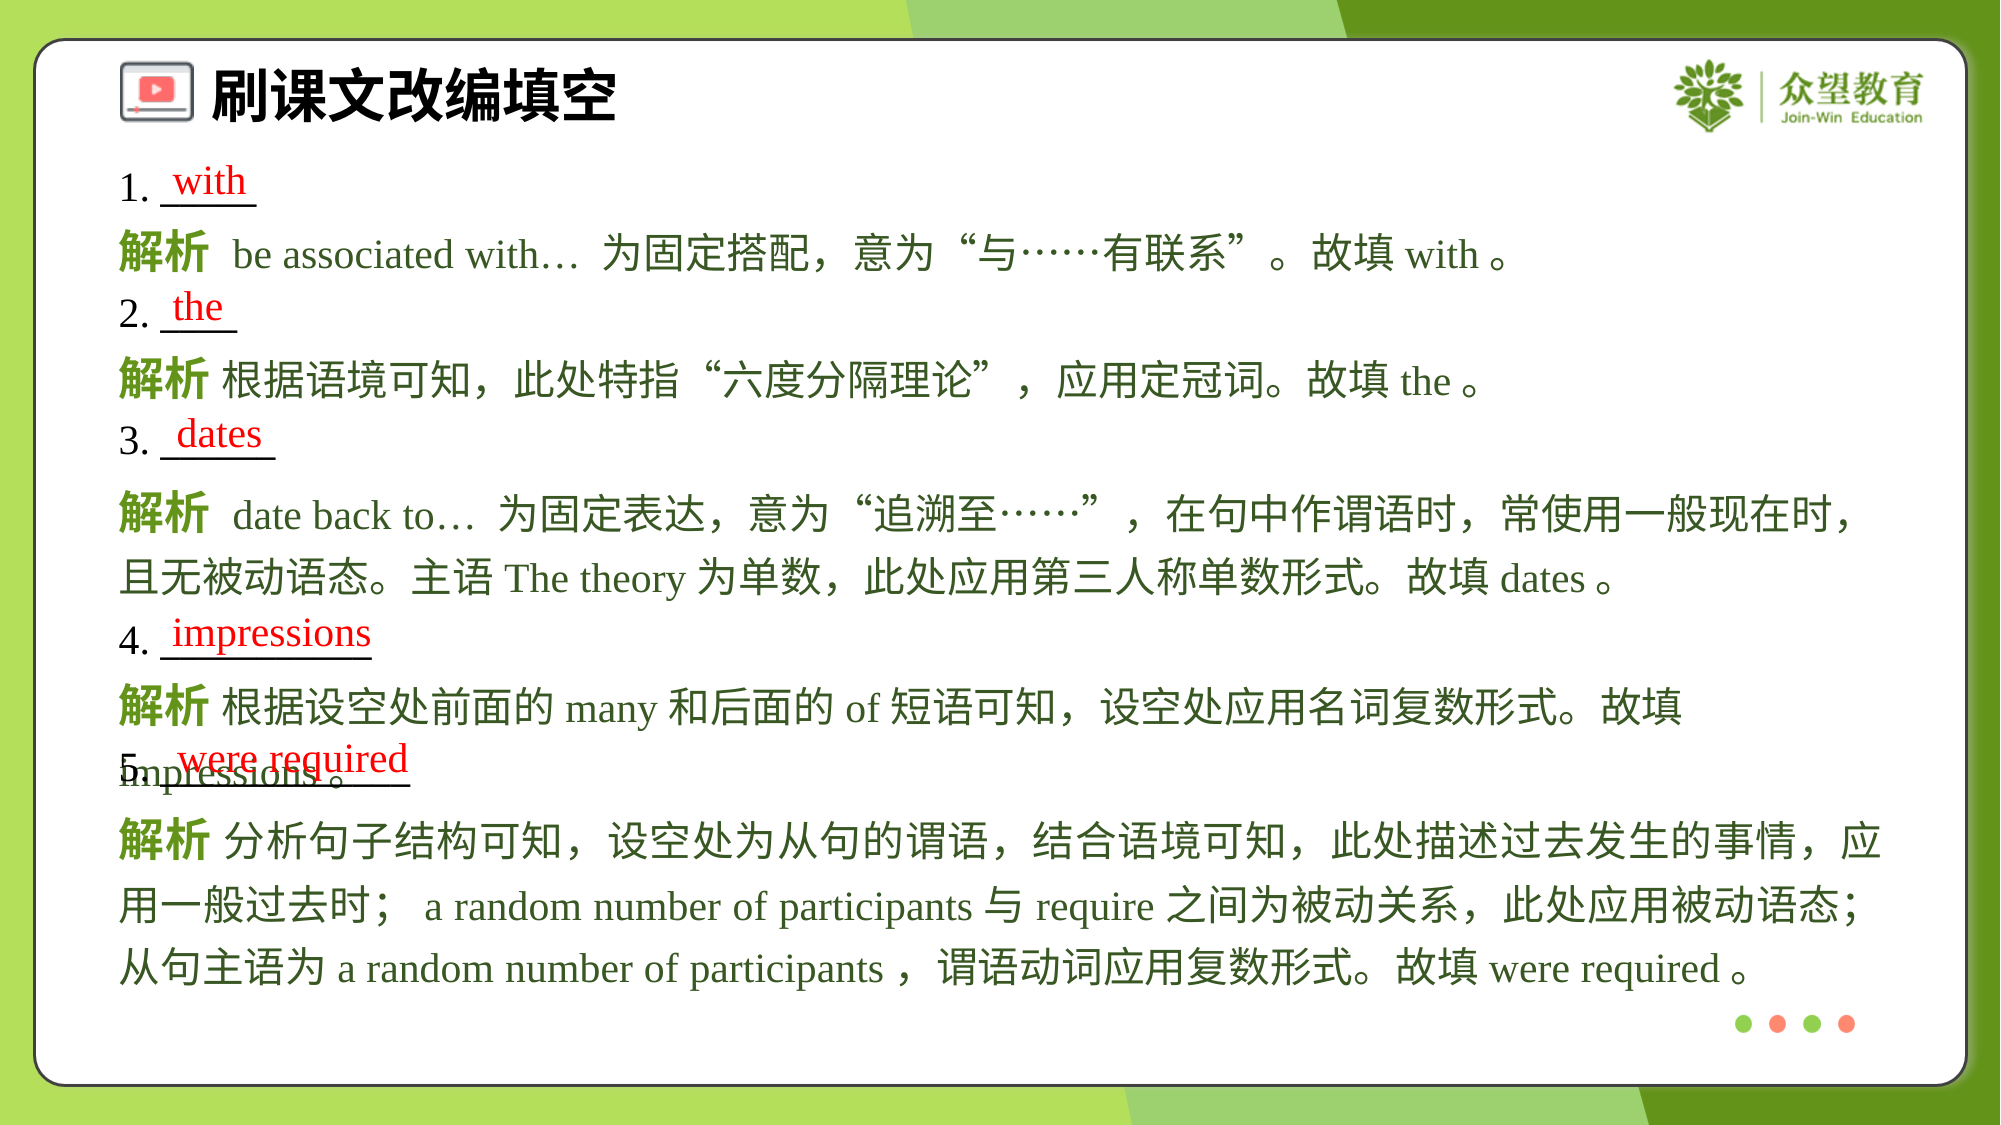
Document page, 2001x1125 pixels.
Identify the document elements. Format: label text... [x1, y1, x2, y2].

text_box the [167, 266, 229, 325]
text_box 解析 根据语境可知，此处特指“六度分隔理论”，应用定冠词。故填the。 [118, 336, 1883, 399]
text_box 3. ______ [118, 399, 1883, 457]
text_box were required [167, 718, 418, 776]
text_box 2. ____ [118, 272, 1883, 330]
text_box 5. _____________ [118, 727, 1883, 785]
text_box 解析 分析句子结构可知，设空处为从句的谓语，结合语境可知，此处描述过去发生的事情，应用一般过去时；a random number of participants与require之间为被动关系，此处应用被动语态；从句主语为a random number of participants，谓语动词应用复数形式。故填were required。 [118, 797, 1883, 986]
text_box dates [172, 393, 267, 452]
text_box 1. _____ [118, 146, 1883, 204]
text_box with [167, 140, 252, 199]
text_box impressions [167, 592, 376, 650]
text_box 4. ___________ [118, 600, 1883, 658]
text_box 解析 根据设空处前面的many和后面的of短语可知，设空处应用名词复数形式。故填impressions。 [118, 663, 1913, 726]
text_box 解析 be associated with… 为固定搭配，意为“与……有联系”。故填with。 [118, 209, 1883, 271]
text_box 解析 date back to… 为固定表达，意为“追溯至……”，在句中作谓语时，常使用一般现在时，且无被动语态。主语The theory为单数，此处应用第三人称单数形式。故填dates。 [118, 469, 1883, 596]
picture [0, 0, 2000, 1125]
